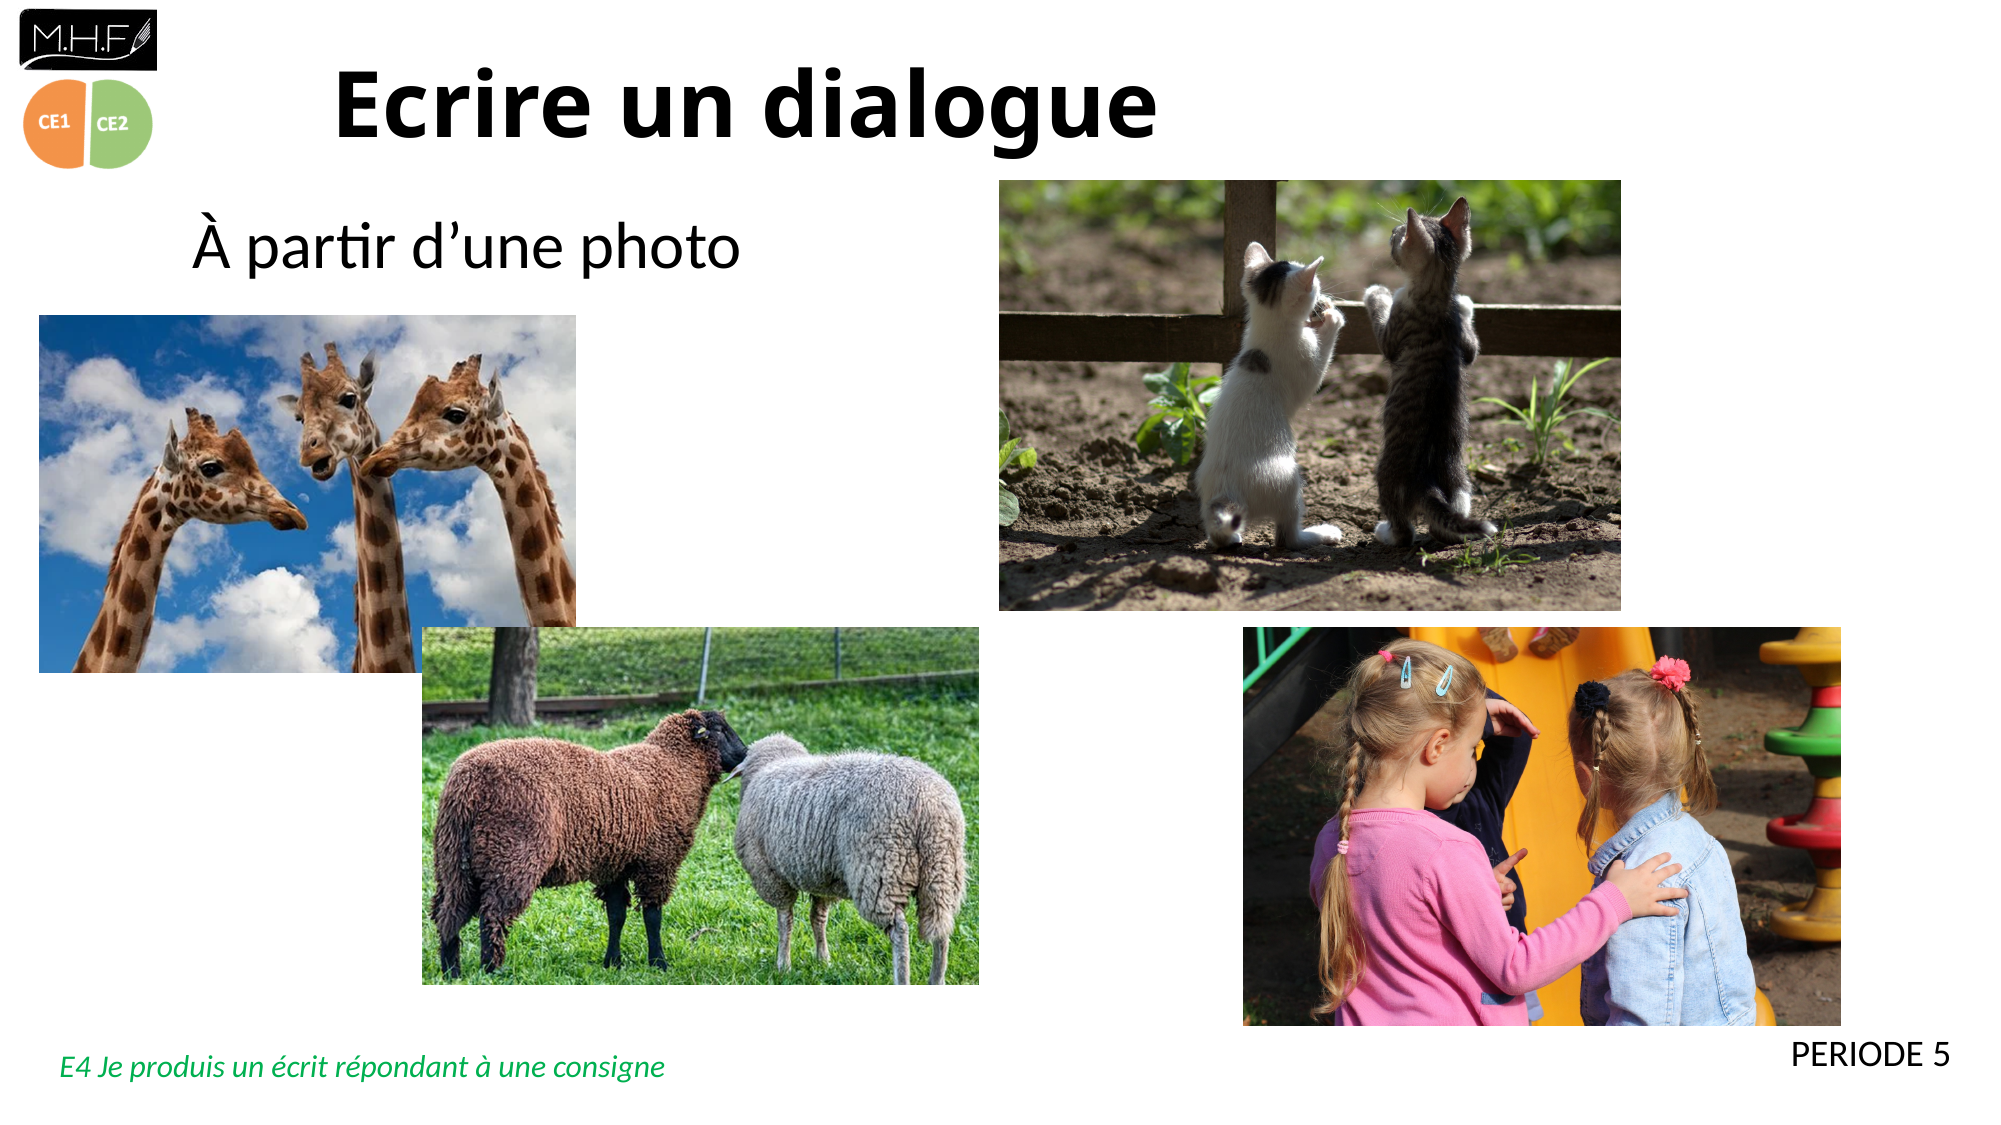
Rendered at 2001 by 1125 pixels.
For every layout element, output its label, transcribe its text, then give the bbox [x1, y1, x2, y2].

picture [999, 180, 1621, 611]
picture [1243, 627, 1841, 1026]
picture [1, 7, 177, 207]
text_box À partir d’une photo [177, 128, 1257, 351]
text_box PERIODE 5 [1362, 1021, 1967, 1082]
title Ecrire un dialogue [316, 0, 1863, 218]
text_box E4 Je produis un écrit répondant à une consigne [44, 1038, 1346, 1092]
picture [39, 315, 979, 986]
